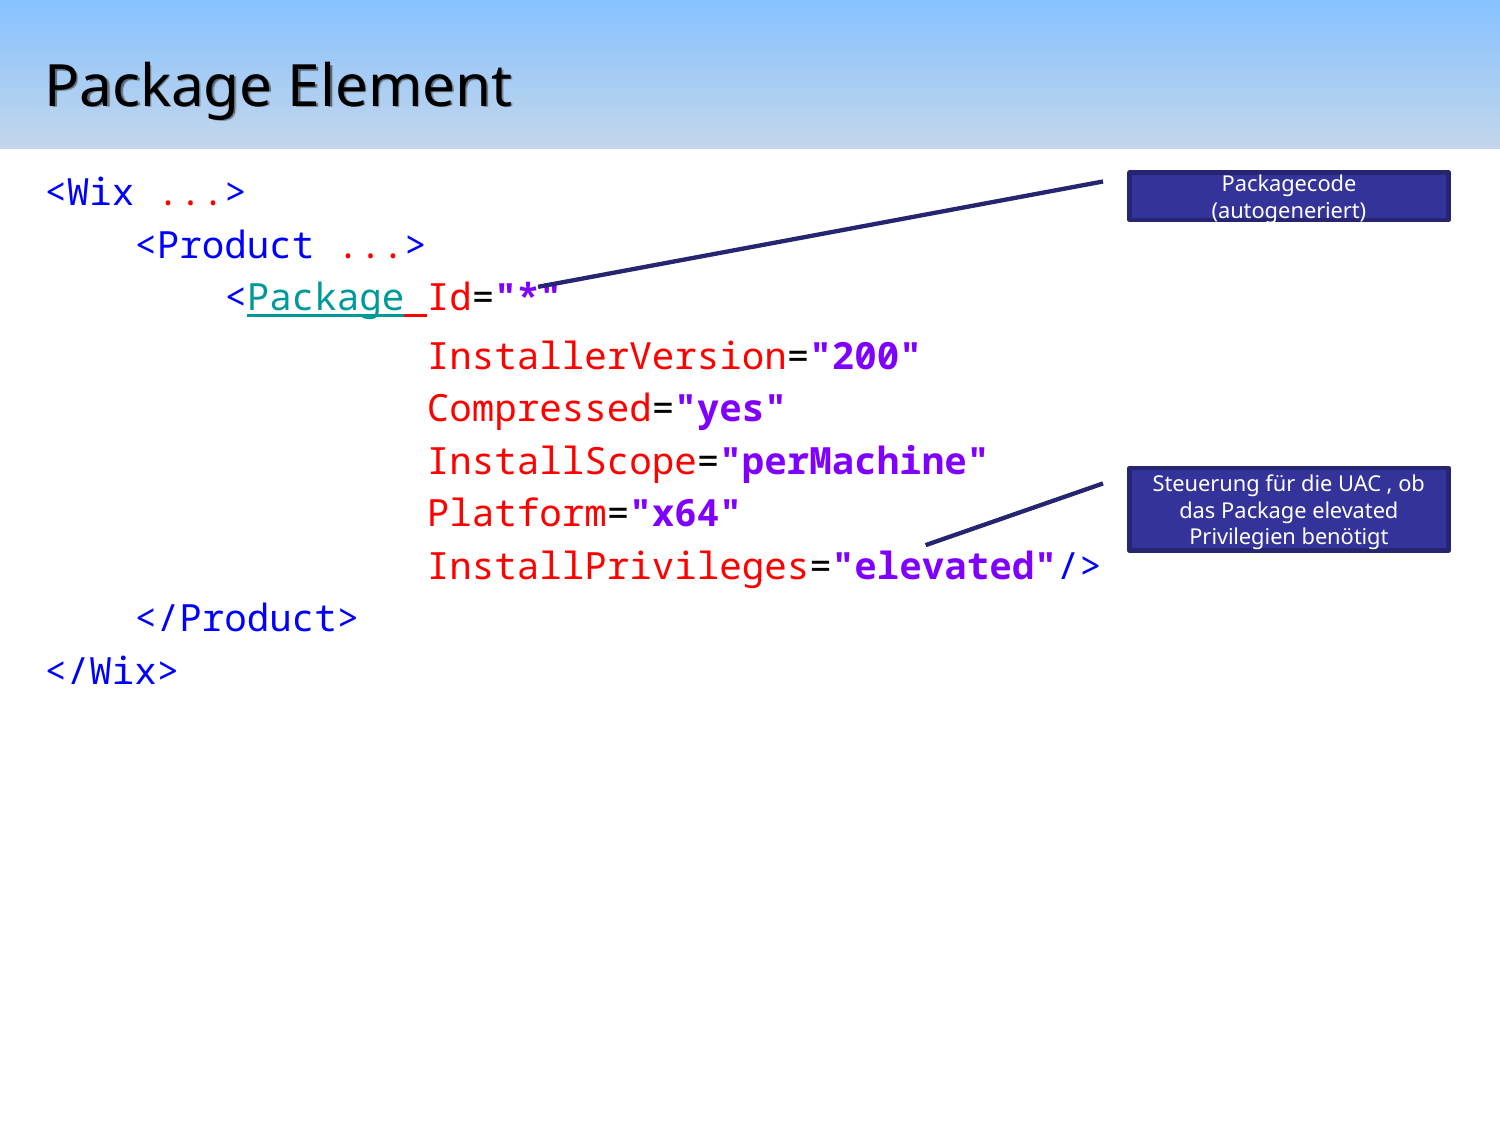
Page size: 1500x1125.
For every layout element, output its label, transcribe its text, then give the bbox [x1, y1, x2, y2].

text_box Steuerung für die UAC , ob das Package elevated Privilegien benötigt [1127, 466, 1451, 553]
list <Wix ...> <Product ...> <Package Id="*" InstallerVersion="200" Compressed="yes" InstallScope="perMachine" Platform="x64" InstallPrivileges="elevated"/> </Product> </Wix> [29, 160, 1471, 1125]
title Package Element [29, 29, 1471, 138]
text_box Packagecode (autogeneriert) [537, 179, 1104, 289]
text_box Packagecode (autogeneriert) [1127, 170, 1451, 222]
text_box Steuerung für die UAC , ob das Package elevated Privilegien benötigt [924, 481, 1104, 548]
